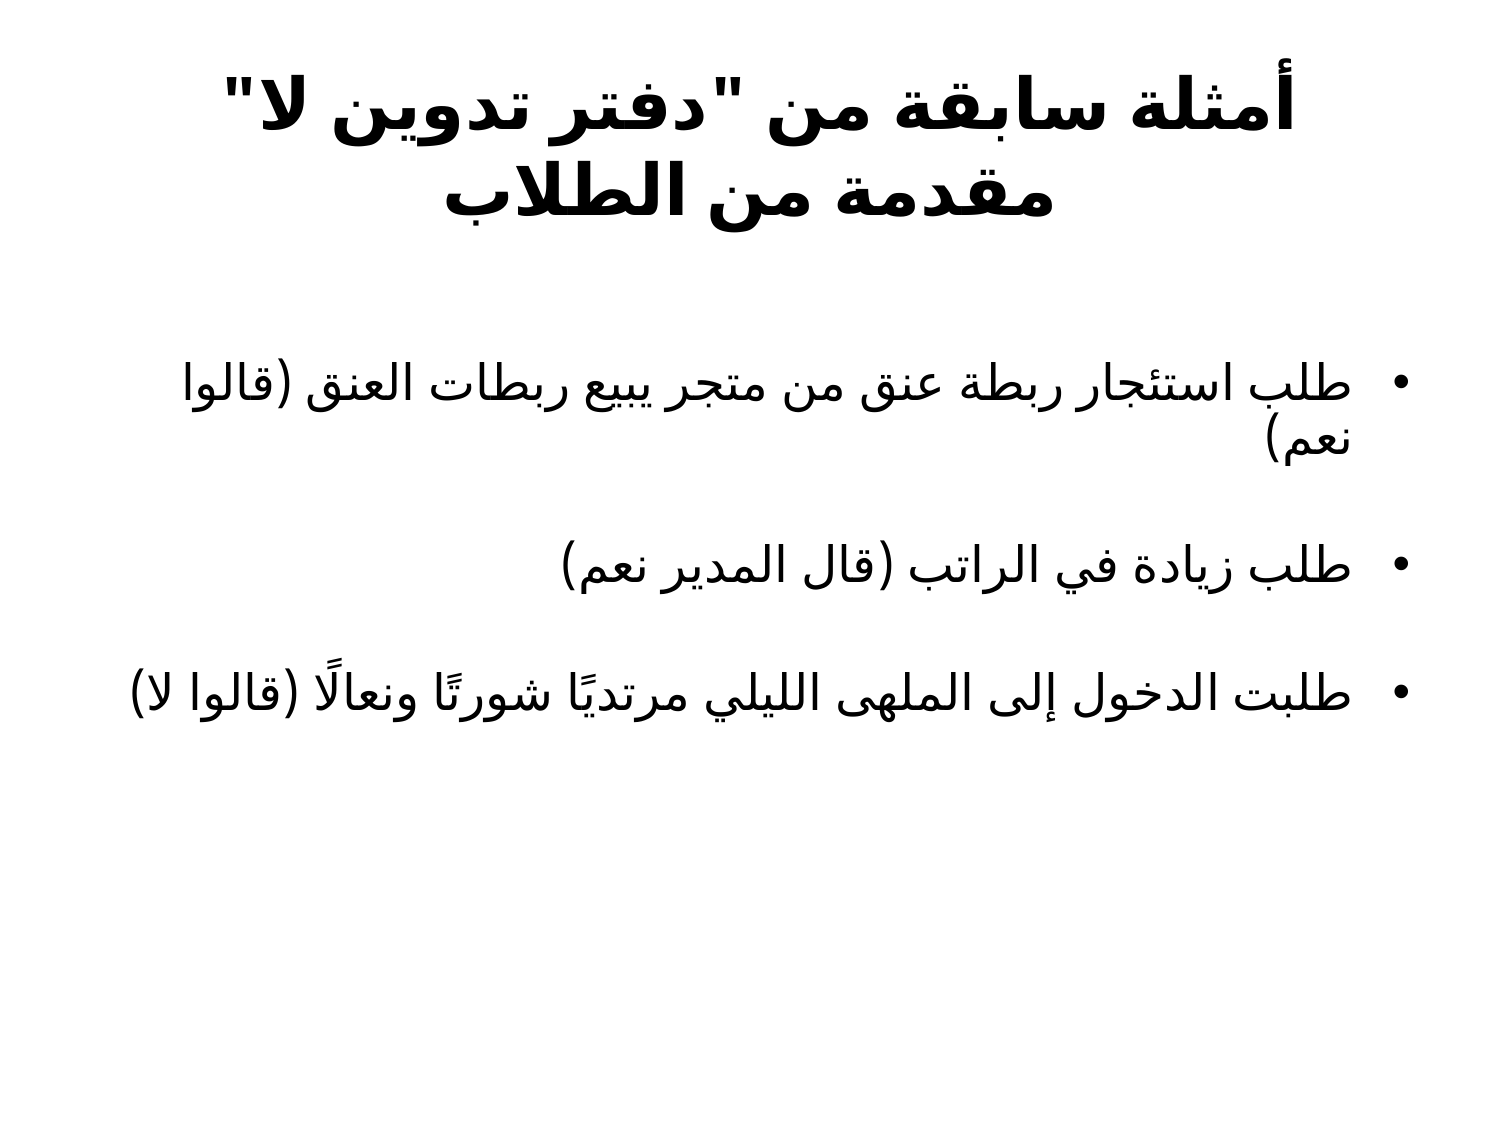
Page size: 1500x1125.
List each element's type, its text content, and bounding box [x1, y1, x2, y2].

list طلب استئجار ربطة عنق من متجر يبيع ربطات العنق (قالوا نعم) طلب زيادة في الراتب (قال المدير نعم) طلبت الدخول إلى الملهى الليلي مرتديًا شورتًا ونعالًا (قالوا لا) [75, 350, 1425, 975]
title أمثلة سابقة من "دفتر تدوين لا" مقدمة من الطلاب [0, 50, 1500, 238]
